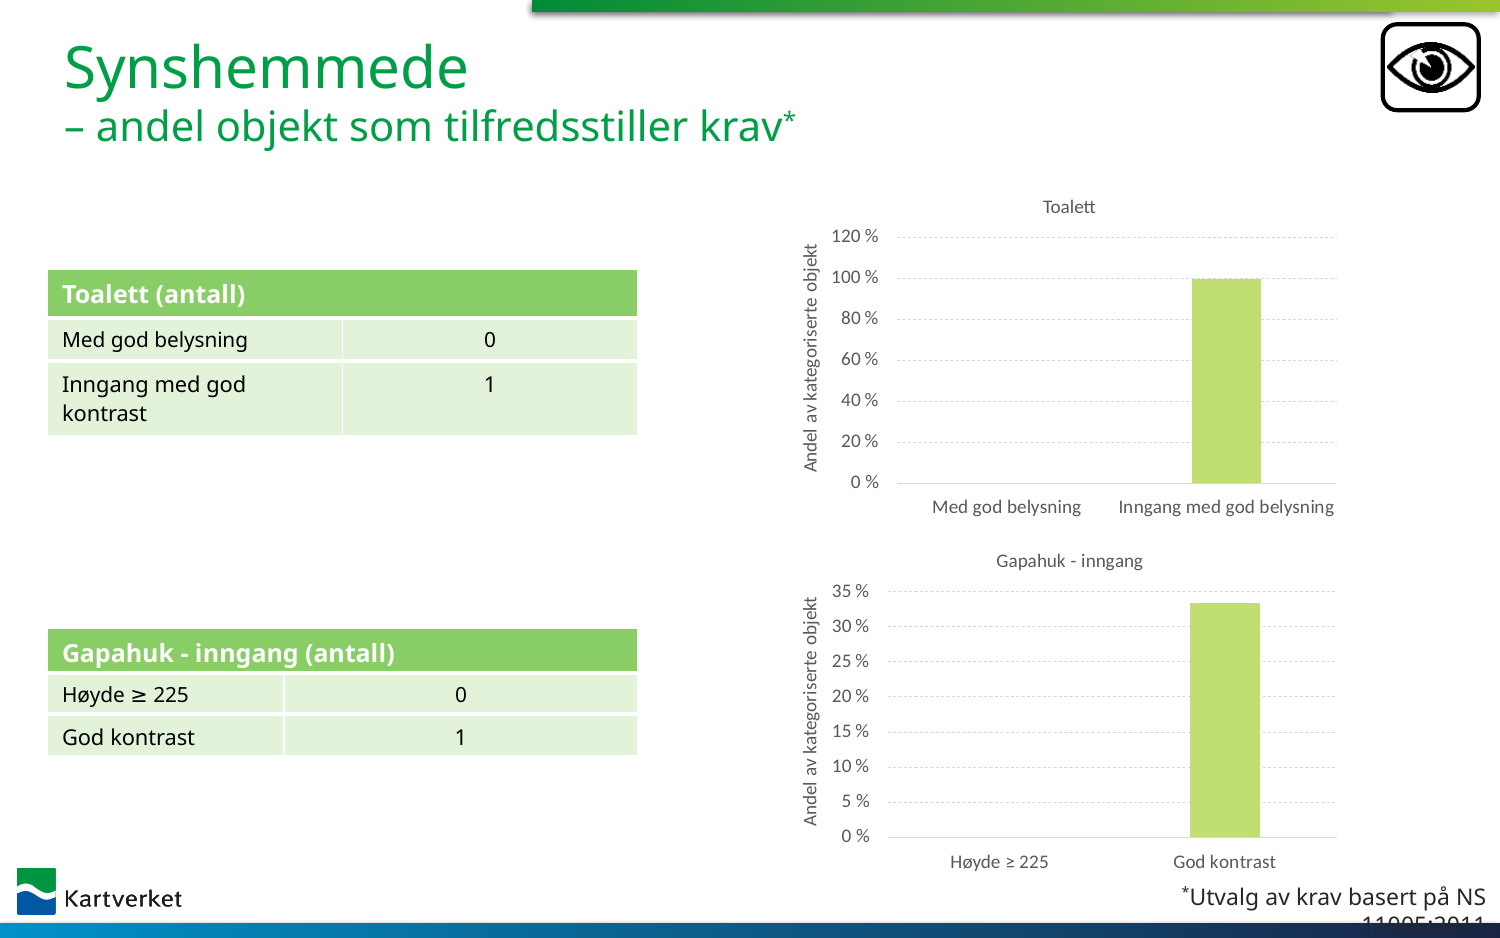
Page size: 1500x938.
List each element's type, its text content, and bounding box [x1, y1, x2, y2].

picture [791, 187, 1347, 526]
table_cell Høyde ≥ 225 [48, 675, 283, 712]
table_cell 0 [343, 320, 637, 359]
table_cell Inngang med god kontrast [48, 363, 342, 435]
table_cell 1 [343, 363, 637, 435]
table_cell 0 [285, 675, 637, 712]
table_header Toalett (antall) [48, 270, 637, 316]
table_header Gapahuk - inngang (antall) [48, 629, 637, 671]
text_box Synshemmede – andel objekt som tilfredsstiller krav* [49, 24, 1431, 158]
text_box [1382, 24, 1480, 111]
text_box *Utvalg av krav basert på NS 11005:2011 [1068, 873, 1500, 938]
picture [791, 541, 1348, 880]
table_cell 1 [285, 716, 637, 755]
table_cell God kontrast [48, 716, 283, 755]
table_cell Med god belysning [48, 320, 342, 359]
